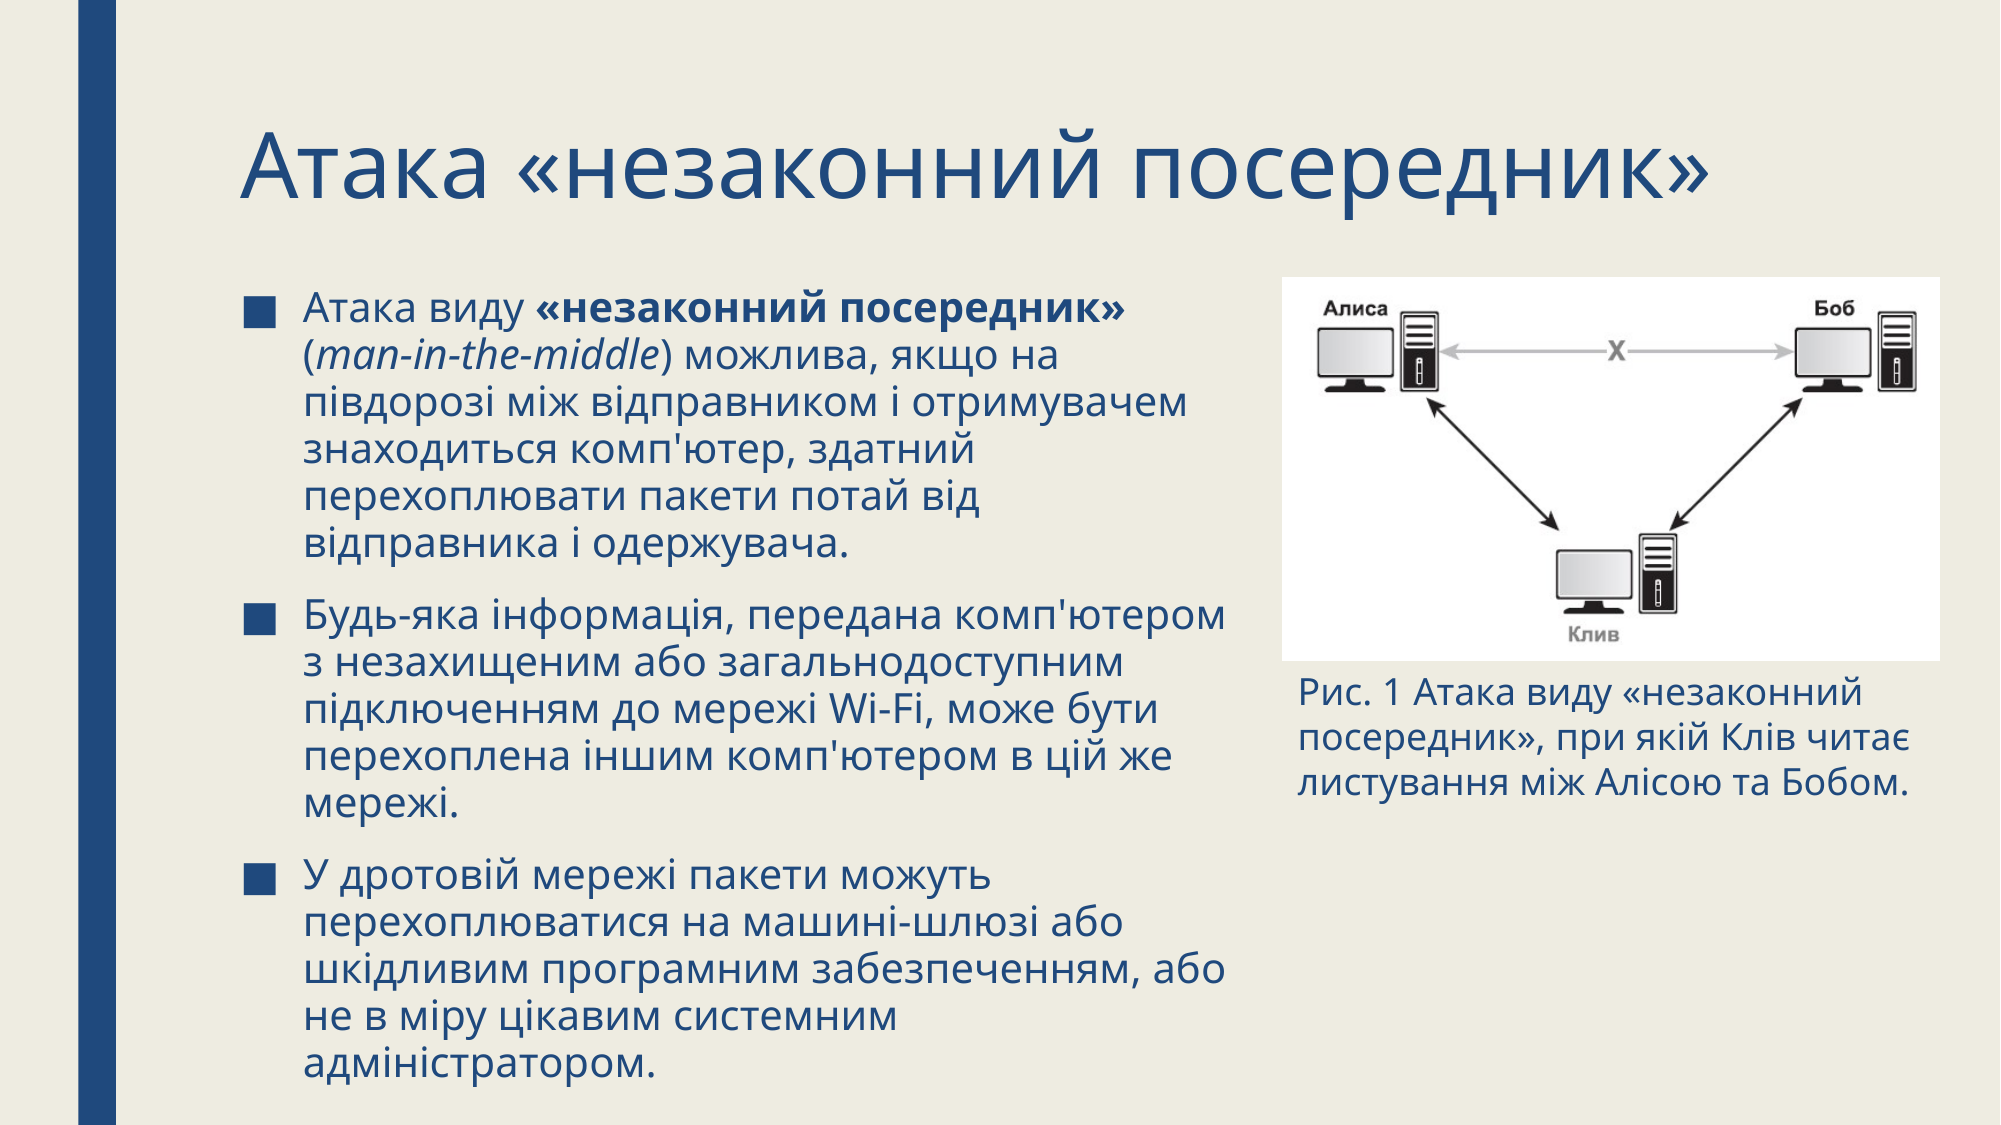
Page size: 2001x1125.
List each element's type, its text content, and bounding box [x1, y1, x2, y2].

picture [1282, 277, 1940, 661]
title Атака «незаконний посередник» [225, 112, 1800, 357]
text_box Рис. 1 Атака виду «незаконний посередник», при якій Клів читає листування між Алісою та Бобом. [1282, 661, 1940, 811]
list Атака виду «незаконний посередник» (man-in-the-middle) можлива, якщо на півдорозі між відправником і отримувачем знаходиться комп'ютер, здатний перехоплювати пакети потай від відправника і одержувача. Будь-яка інформація, передана комп'ютером з незахищеним або загальнодоступним підключенням до мережі Wi-Fi, може бути перехоплена іншим комп'ютером в цій же мережі. У дротовій мережі пакети можуть перехоплюватися на машині-шлюзі або шкідливим програмним забезпеченням, або не в міру цікавим системним адміністратором. [225, 277, 1248, 1050]
